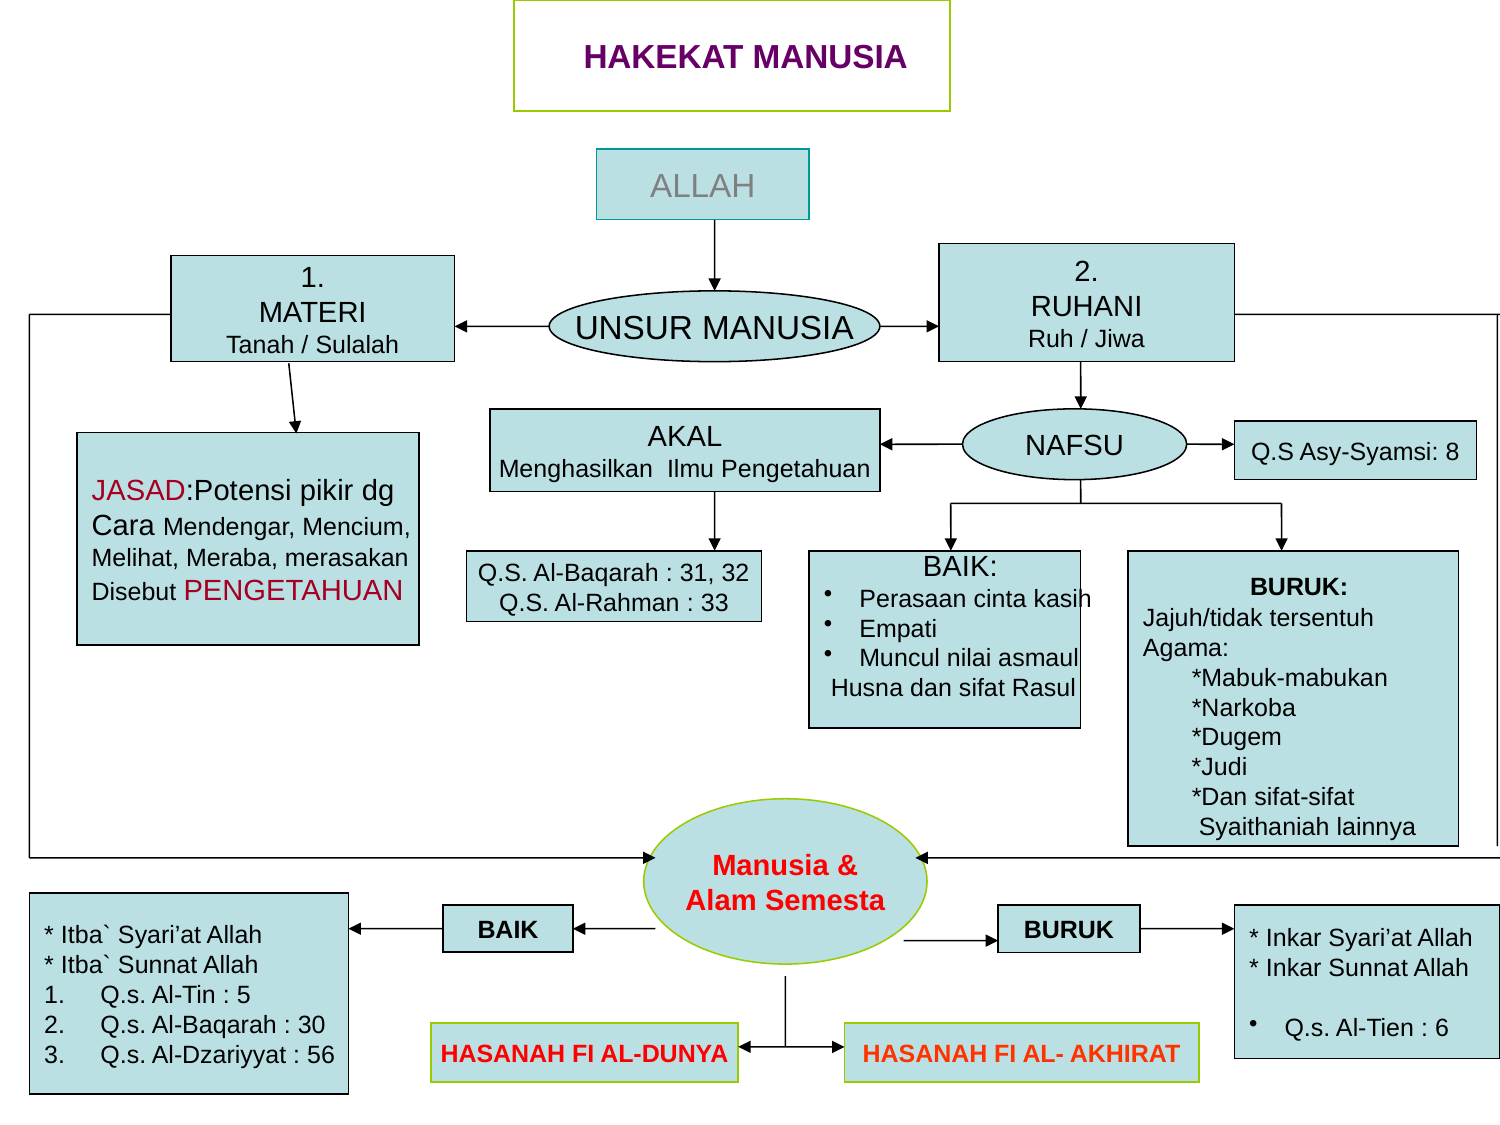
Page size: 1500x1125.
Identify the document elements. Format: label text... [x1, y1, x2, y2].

text_box JASAD:Potensi pikir dg Cara Mendengar, Mencium, Melihat, Meraba, merasakan Disebut PENGETAHUAN [76, 432, 420, 645]
text_box BAIK: Perasaan cinta kasih Empati Muncul nilai asmaul Husna dan sifat Rasul [809, 550, 1081, 729]
text_box [1139, 922, 1235, 935]
text_box BURUK: Jajuh/tidak tersentuh Agama: *Mabuk-mabukan *Narkoba *Dugem *Judi *Dan sifat-sifat Syaithaniah lainnya [1128, 550, 1459, 847]
text_box [879, 320, 940, 333]
text_box HASANAH FI AL-DUNYA [430, 1023, 739, 1083]
title HAKEKAT MANUSIA [513, 0, 951, 112]
text_box BAIK [442, 904, 573, 952]
text_box Q.S Asy-Syamsi: 8 [1234, 420, 1477, 480]
text_box [708, 491, 721, 551]
text_box * Inkar Syari’at Allah * Inkar Sunnat Allah Q.s. Al-Tien : 6 [1234, 904, 1500, 1059]
text_box NAFSU [962, 408, 1187, 480]
text_box ALLAH [596, 148, 810, 220]
text_box [915, 851, 1500, 865]
text_box 1. MATERI Tanah / Sulalah [171, 255, 455, 362]
text_box AKAL Menghasilkan Ilmu Pengetahuan [490, 408, 881, 492]
text_box [1186, 438, 1235, 451]
text_box UNSUR MANUSIA [549, 290, 880, 362]
text_box [738, 1040, 845, 1054]
text_box [879, 438, 963, 451]
text_box Q.S. Al-Baqarah : 31, 32 Q.S. Al-Rahman : 33 [466, 550, 762, 622]
text_box [1074, 361, 1087, 409]
text_box BURUK [998, 904, 1140, 953]
text_box [1275, 503, 1288, 551]
text_box Manusia & Alam Semesta [643, 798, 928, 965]
text_box 2. RUHANI Ruh / Jiwa [939, 243, 1235, 362]
text_box [29, 851, 656, 865]
text_box [903, 934, 999, 947]
text_box * Itba` Syari’at Allah * Itba` Sunnat Allah Q.s. Al-Tin : 5 Q.s. Al-Baqarah : 30 Q.s. Al-Dzariyyat : 56 [29, 893, 349, 1094]
text_box [348, 922, 443, 935]
text_box [944, 503, 957, 551]
text_box [454, 320, 550, 333]
text_box [708, 220, 721, 291]
text_box [572, 922, 656, 935]
text_box HASANAH FI AL- AKHIRAT [844, 1023, 1199, 1083]
text_box [288, 363, 302, 434]
